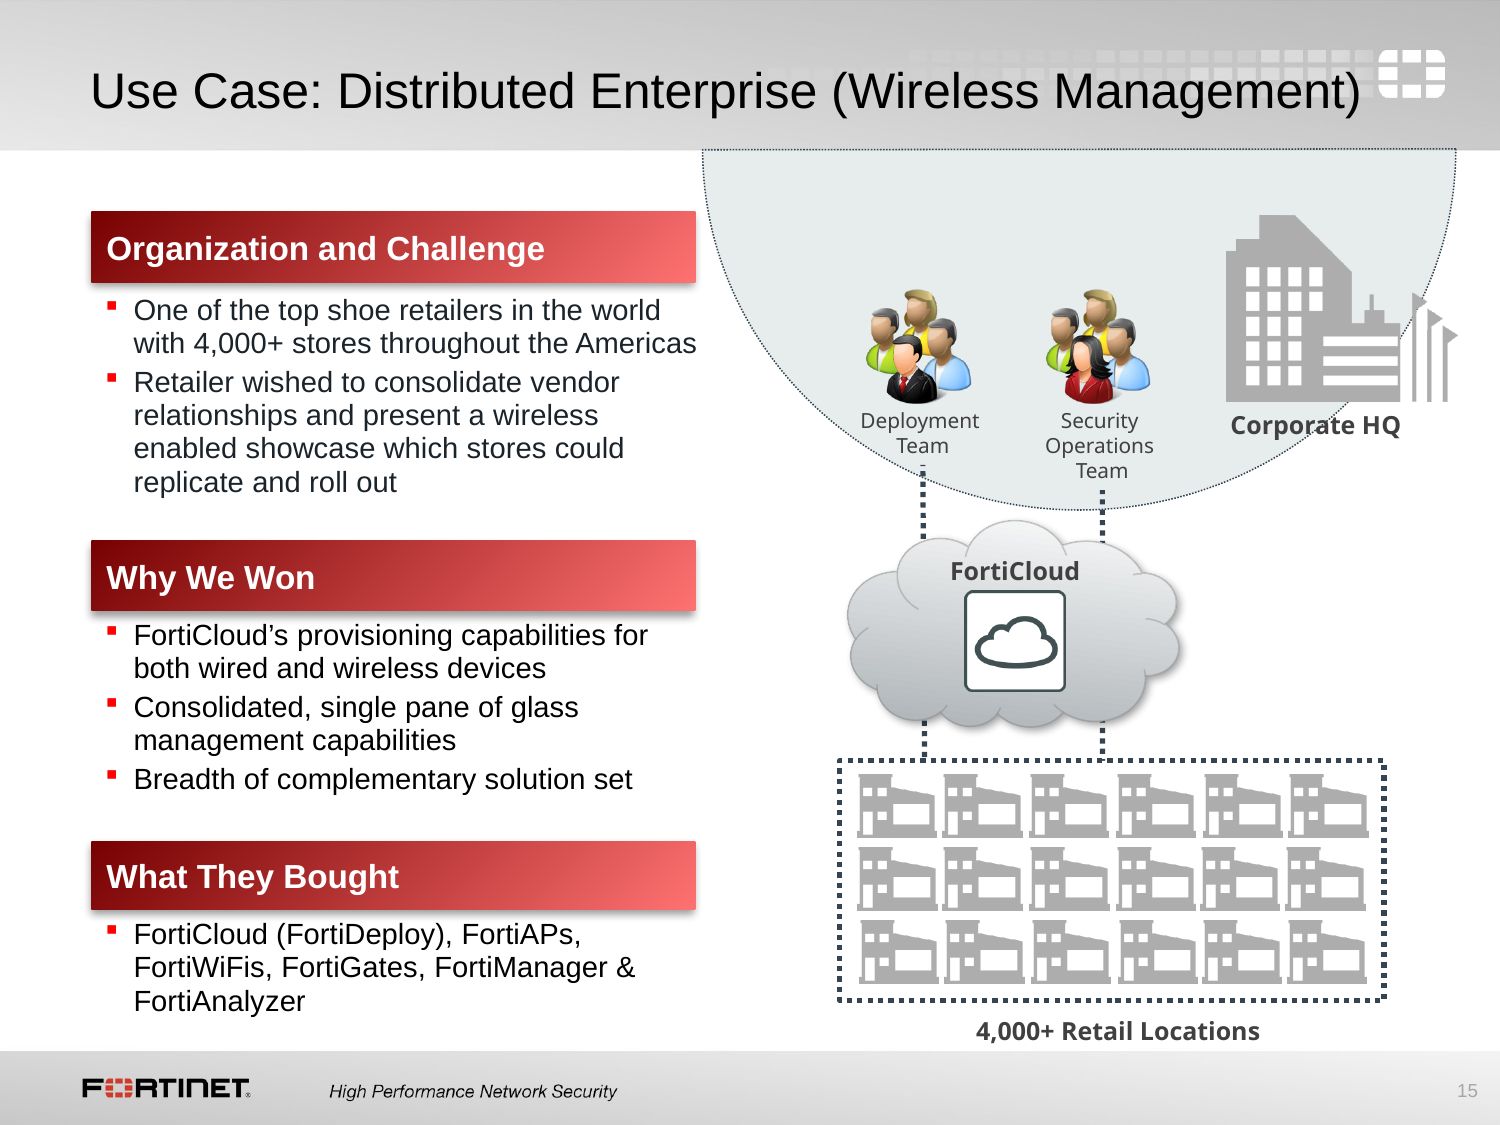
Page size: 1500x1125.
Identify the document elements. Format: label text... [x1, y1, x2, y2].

text_box [702, 148, 1456, 511]
text_box [839, 760, 1384, 1001]
text_box One of the top shoe retailers in the world with 4,000+ stores throughout the Americas Retailer wished to consolidate vendor relationships and present a wireless enabled showcase which stores could replicate and roll out [90, 286, 718, 503]
picture [0, 0, 1500, 1125]
text_box What They Bought [91, 841, 696, 910]
text_box Why We Won [91, 540, 696, 611]
text_box FortiCloud’s provisioning capabilities for both wired and wireless devices Consolidated, single pane of glass management capabilities Breadth of complementary solution set [90, 611, 718, 813]
text_box 4,000+ Retail Locations [961, 1008, 1276, 1053]
text_box [931, 520, 1098, 728]
text_box FortiCloud (FortiDeploy), FortiAPs, FortiWiFis, FortiGates, FortiManager & FortiAnalyzer [90, 910, 718, 1009]
text_box Corporate HQ [1215, 401, 1417, 447]
text_box Deployment Team [845, 400, 1000, 465]
title Use Case: Distributed Enterprise (Wireless Management) [75, 45, 1425, 138]
text_box [847, 544, 917, 721]
text_box FortiCloud [935, 547, 1096, 593]
text_box [1108, 544, 1179, 721]
text_box Organization and Challenge [91, 211, 696, 283]
text_box Security Operations Team [1030, 400, 1175, 491]
